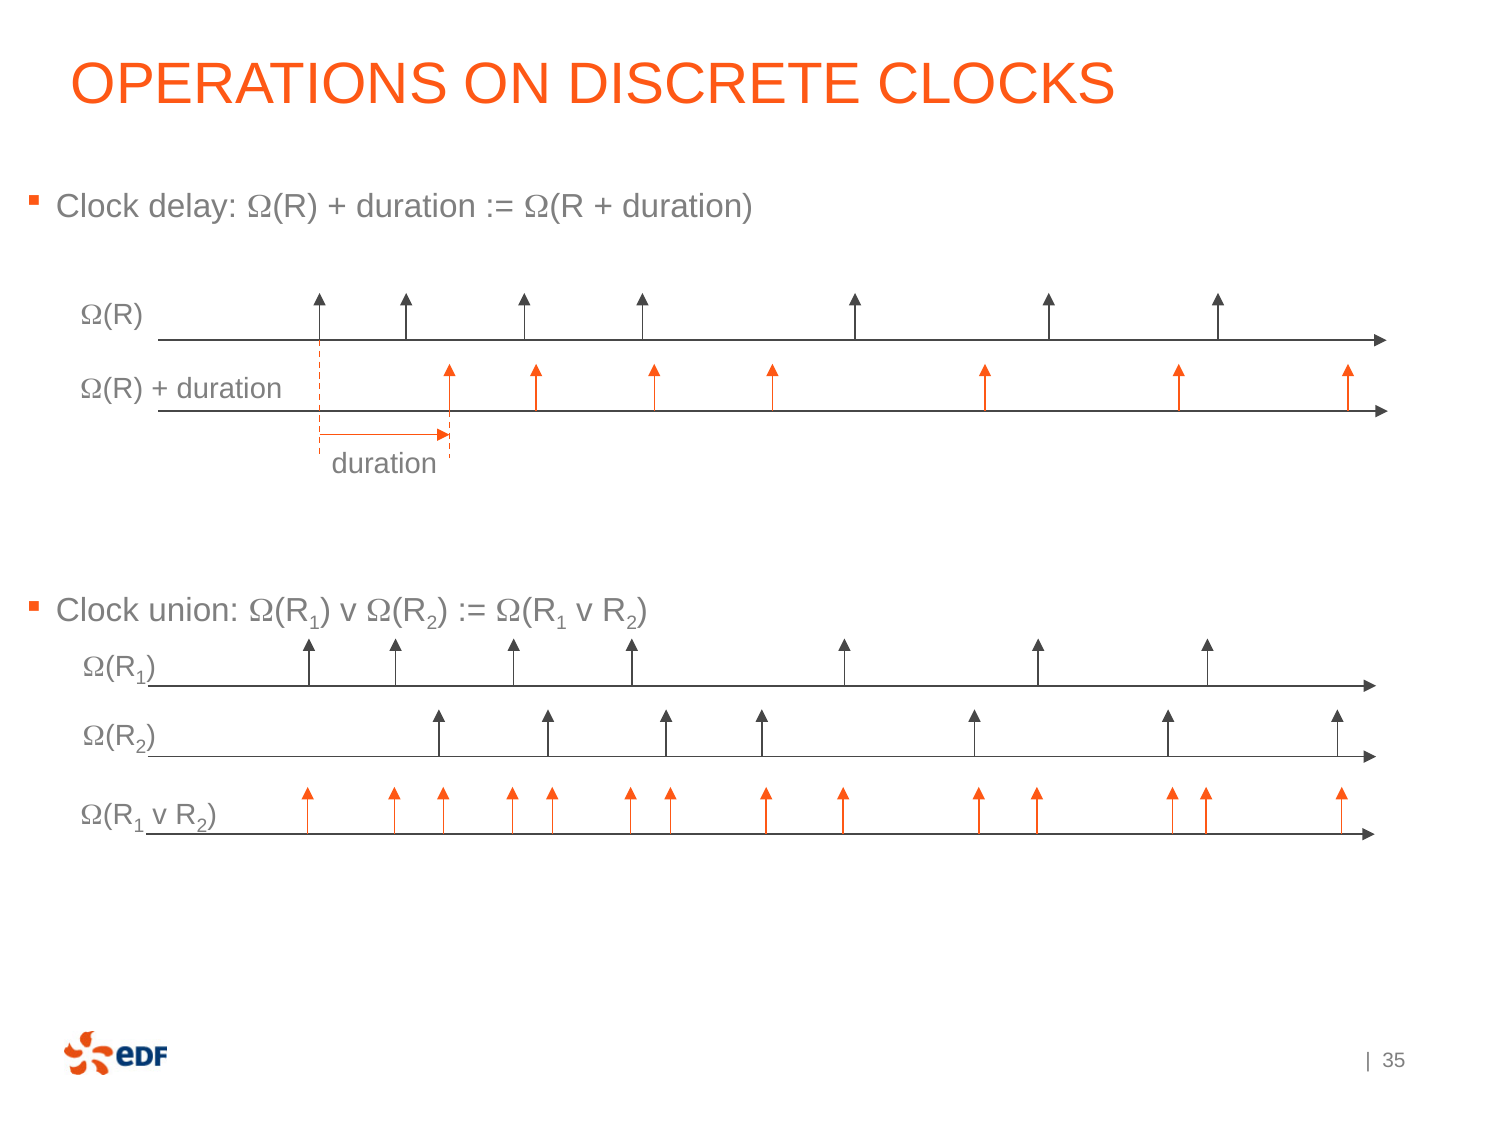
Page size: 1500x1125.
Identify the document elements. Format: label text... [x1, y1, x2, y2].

title Operations on discrete clocks [64, 45, 1436, 185]
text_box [63, 635, 1377, 835]
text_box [64, 287, 1389, 480]
list Clock delay: (R) + duration := (R + duration) Clock union: (R1) ᴠ (R2) := (R1 ᴠ R2) [20, 184, 1391, 982]
picture [64, 1031, 167, 1075]
